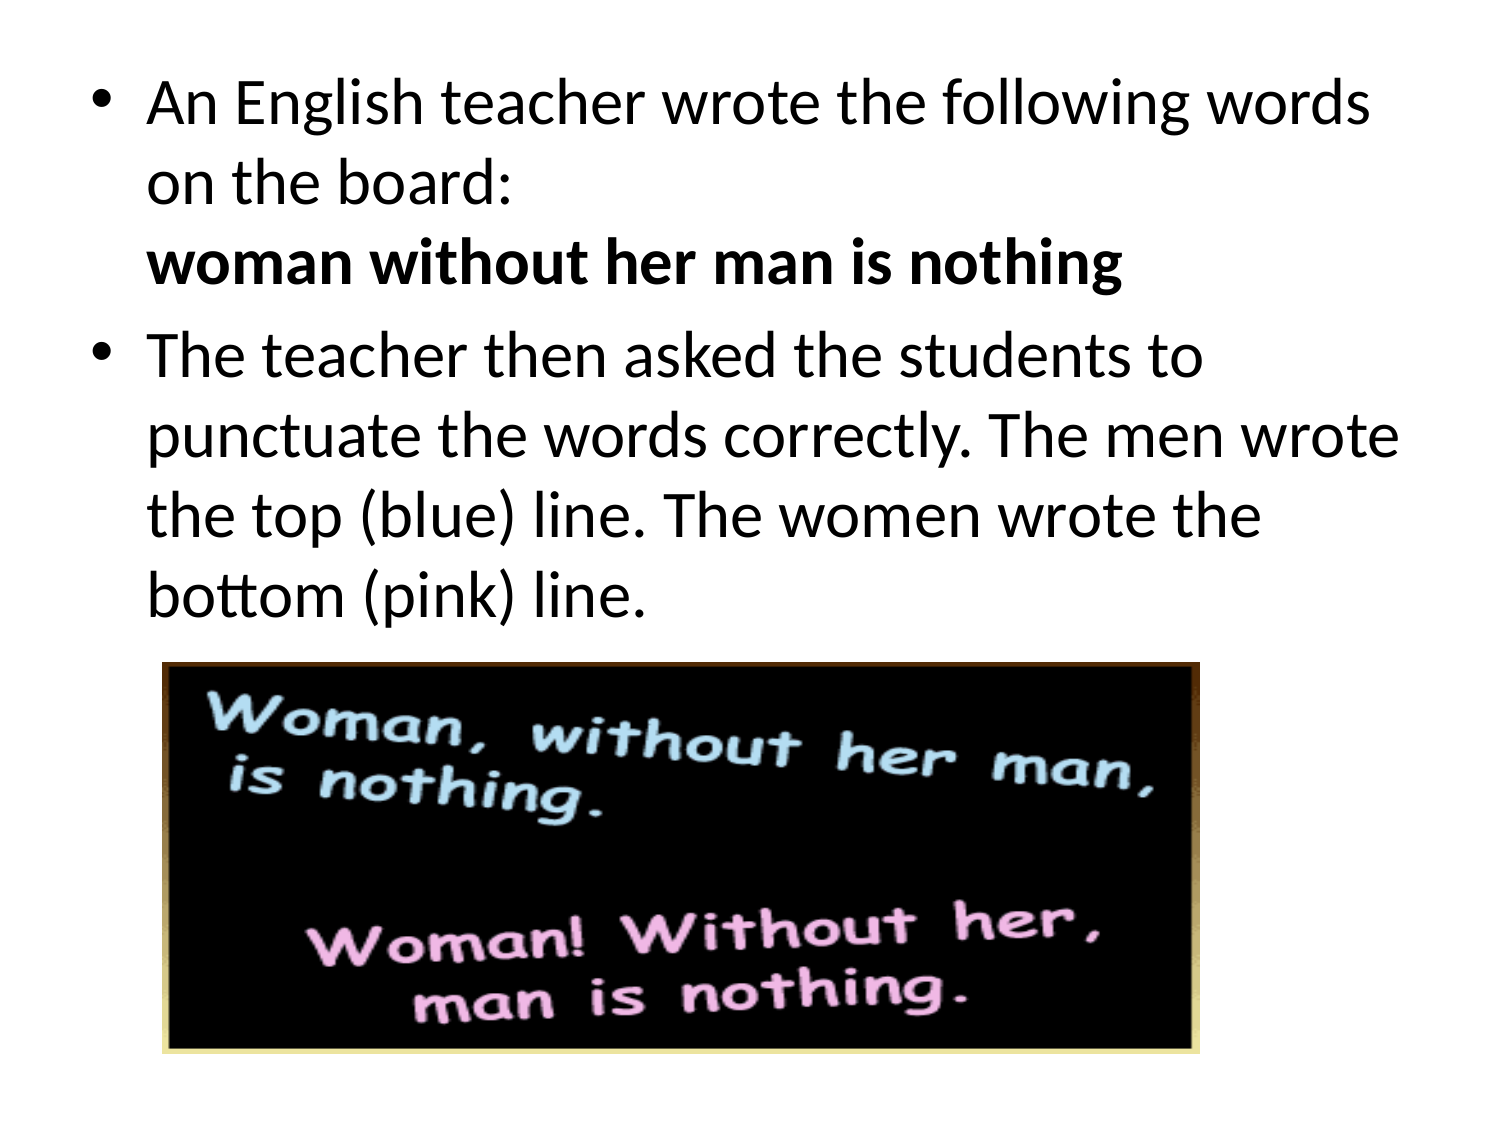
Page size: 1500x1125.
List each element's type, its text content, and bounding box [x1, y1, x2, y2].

picture [162, 662, 1201, 1054]
list An English teacher wrote the following words on the board: woman without her man is nothing The teacher then asked the students to punctuate the words correctly. The men wrote the top (blue) line. The women wrote the bottom (pink) line. [75, 50, 1425, 1063]
